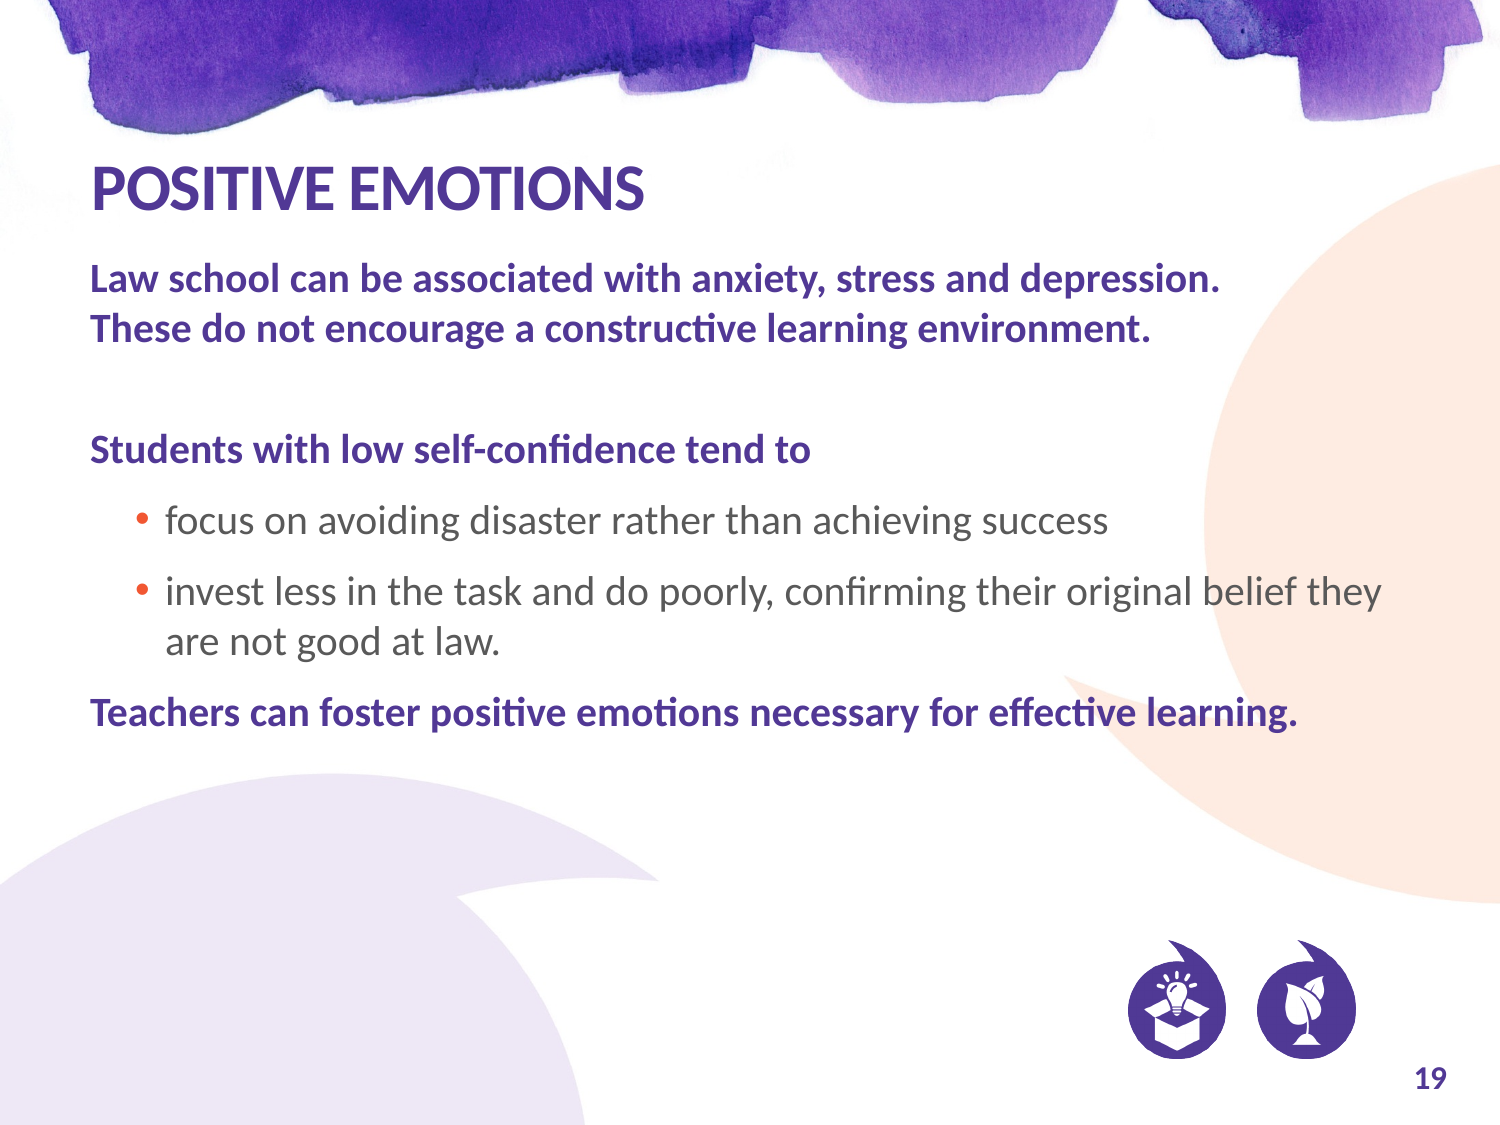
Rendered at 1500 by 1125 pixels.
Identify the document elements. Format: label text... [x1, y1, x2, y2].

slide_number 19 [1246, 1046, 1462, 1107]
title positive emotions [76, 137, 1483, 232]
picture [0, 0, 1500, 1125]
list Law school can be associated with anxiety, stress and depression. These do not encourage a constructive learning environment. Students with low self-confidence tend to focus on avoiding disaster rather than achieving success invest less in the task and do poorly, confirming their original belief they are not good at law. Teachers can foster positive emotions necessary for effective learning. [75, 243, 1424, 1005]
